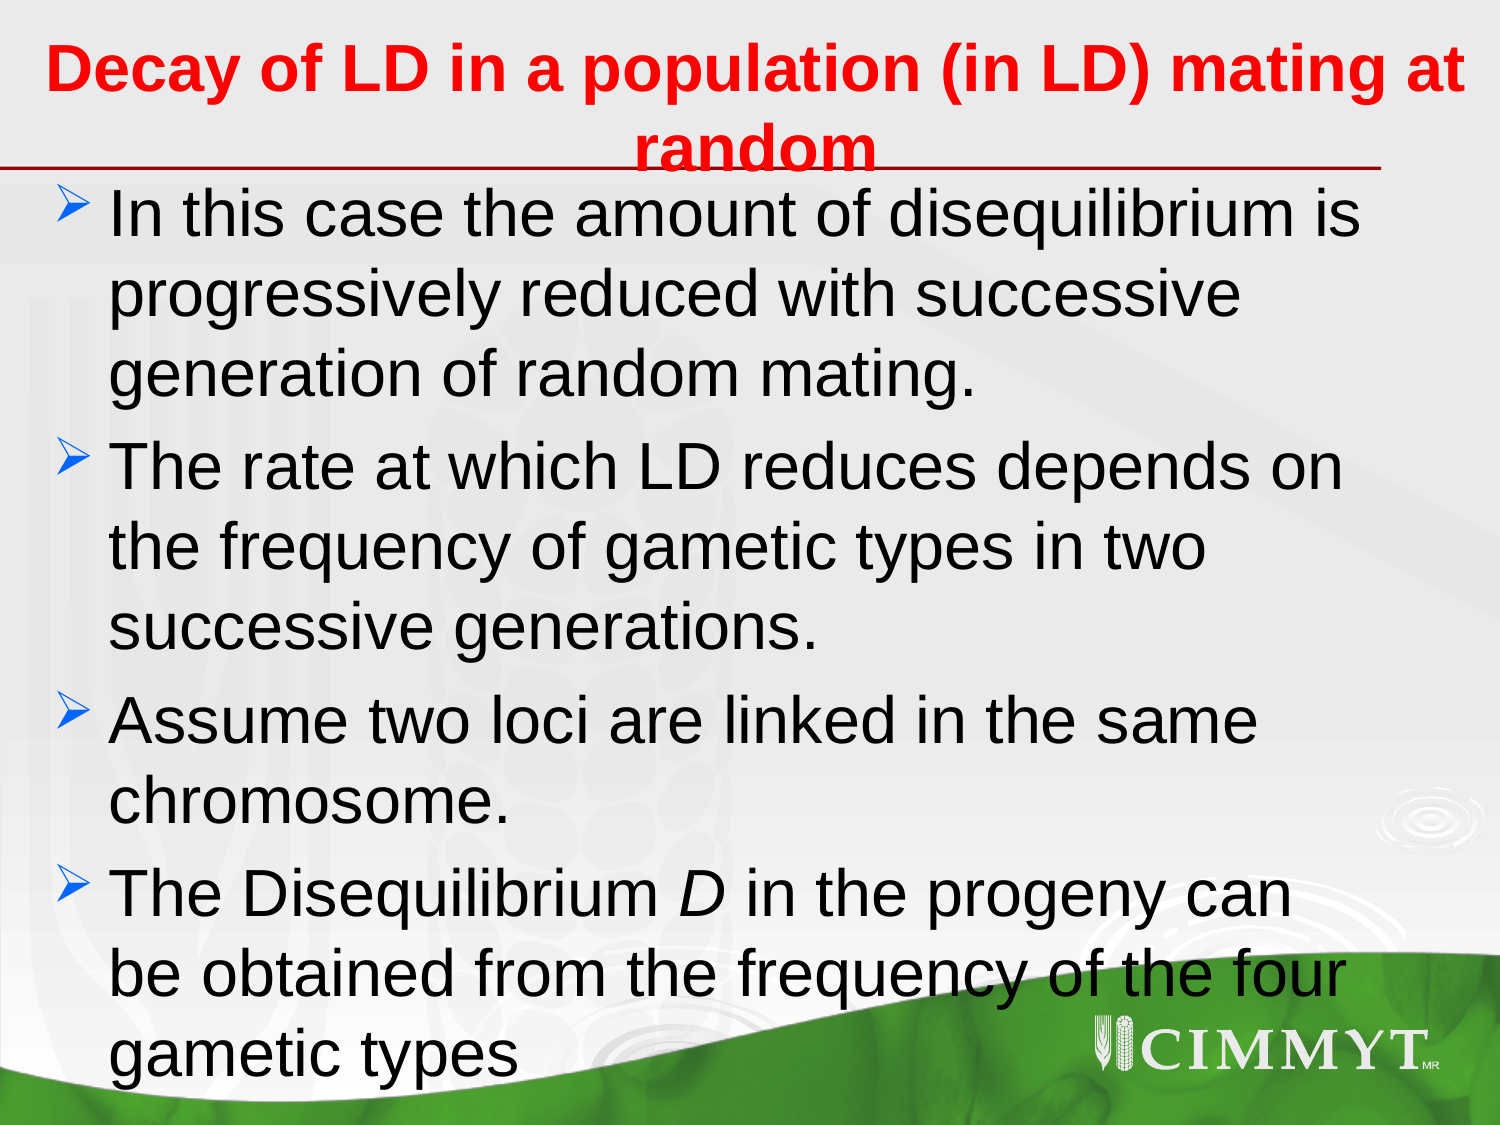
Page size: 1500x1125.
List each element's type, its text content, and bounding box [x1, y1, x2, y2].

title Decay of LD in a population (in LD) mating at random [12, 10, 1500, 198]
list In this case the amount of disequilibrium is progressively reduced with successive generation of random mating. The rate at which LD reduces depends on the frequency of gametic types in two successive generations. Assume two loci are linked in the same chromosome. The Disequilibrium D in the progeny can be obtained from the frequency of the four gametic types [37, 162, 1388, 1114]
picture [0, 946, 1500, 1125]
